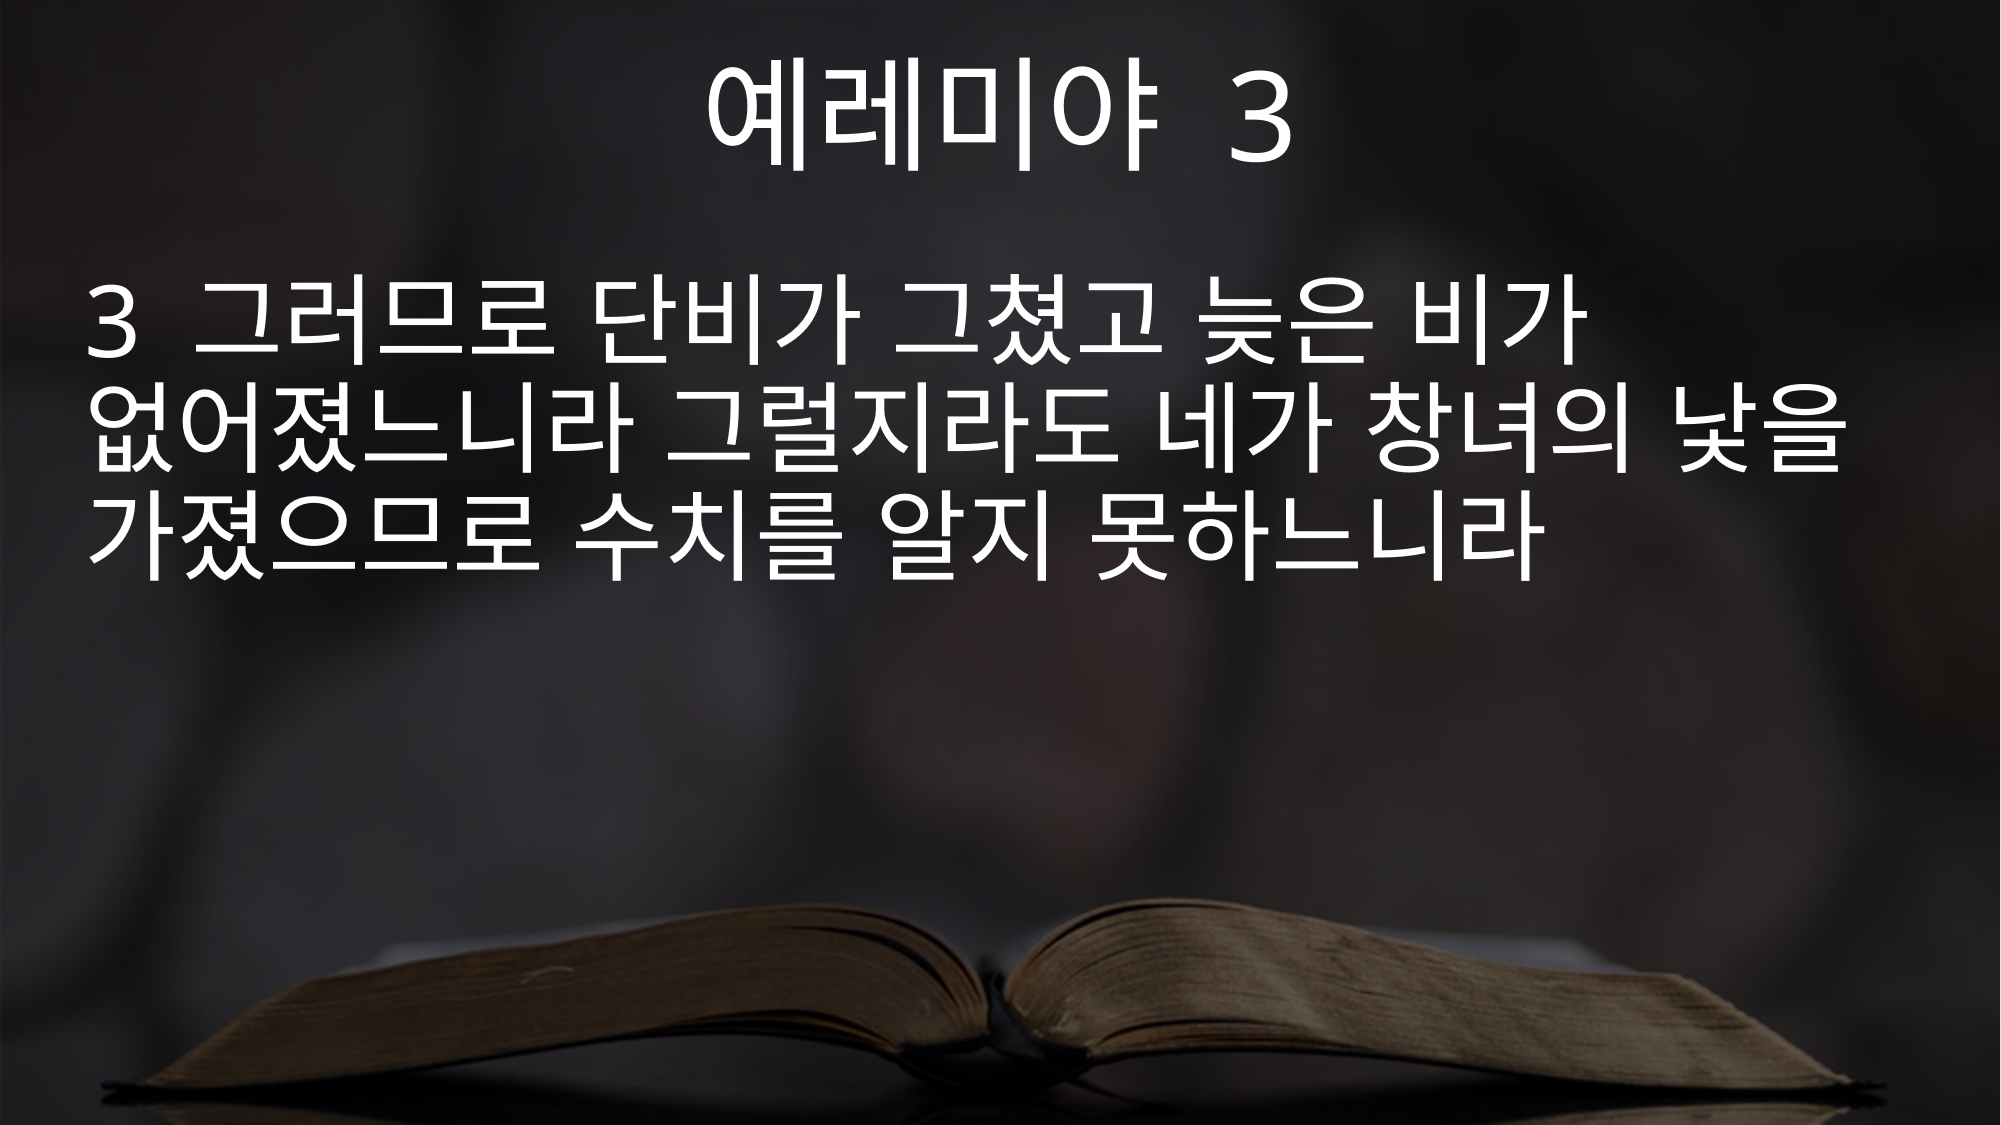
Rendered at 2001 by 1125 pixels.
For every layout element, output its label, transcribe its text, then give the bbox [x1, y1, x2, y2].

picture [0, 0, 2001, 1125]
footer 예레미야 3 [0, 32, 2000, 192]
list 3 그러므로 단비가 그쳤고 늦은 비가 없어졌느니라 그럴지라도 네가 창녀의 낯을 가졌으므로 수치를 알지 못하느니라 [69, 263, 1953, 423]
